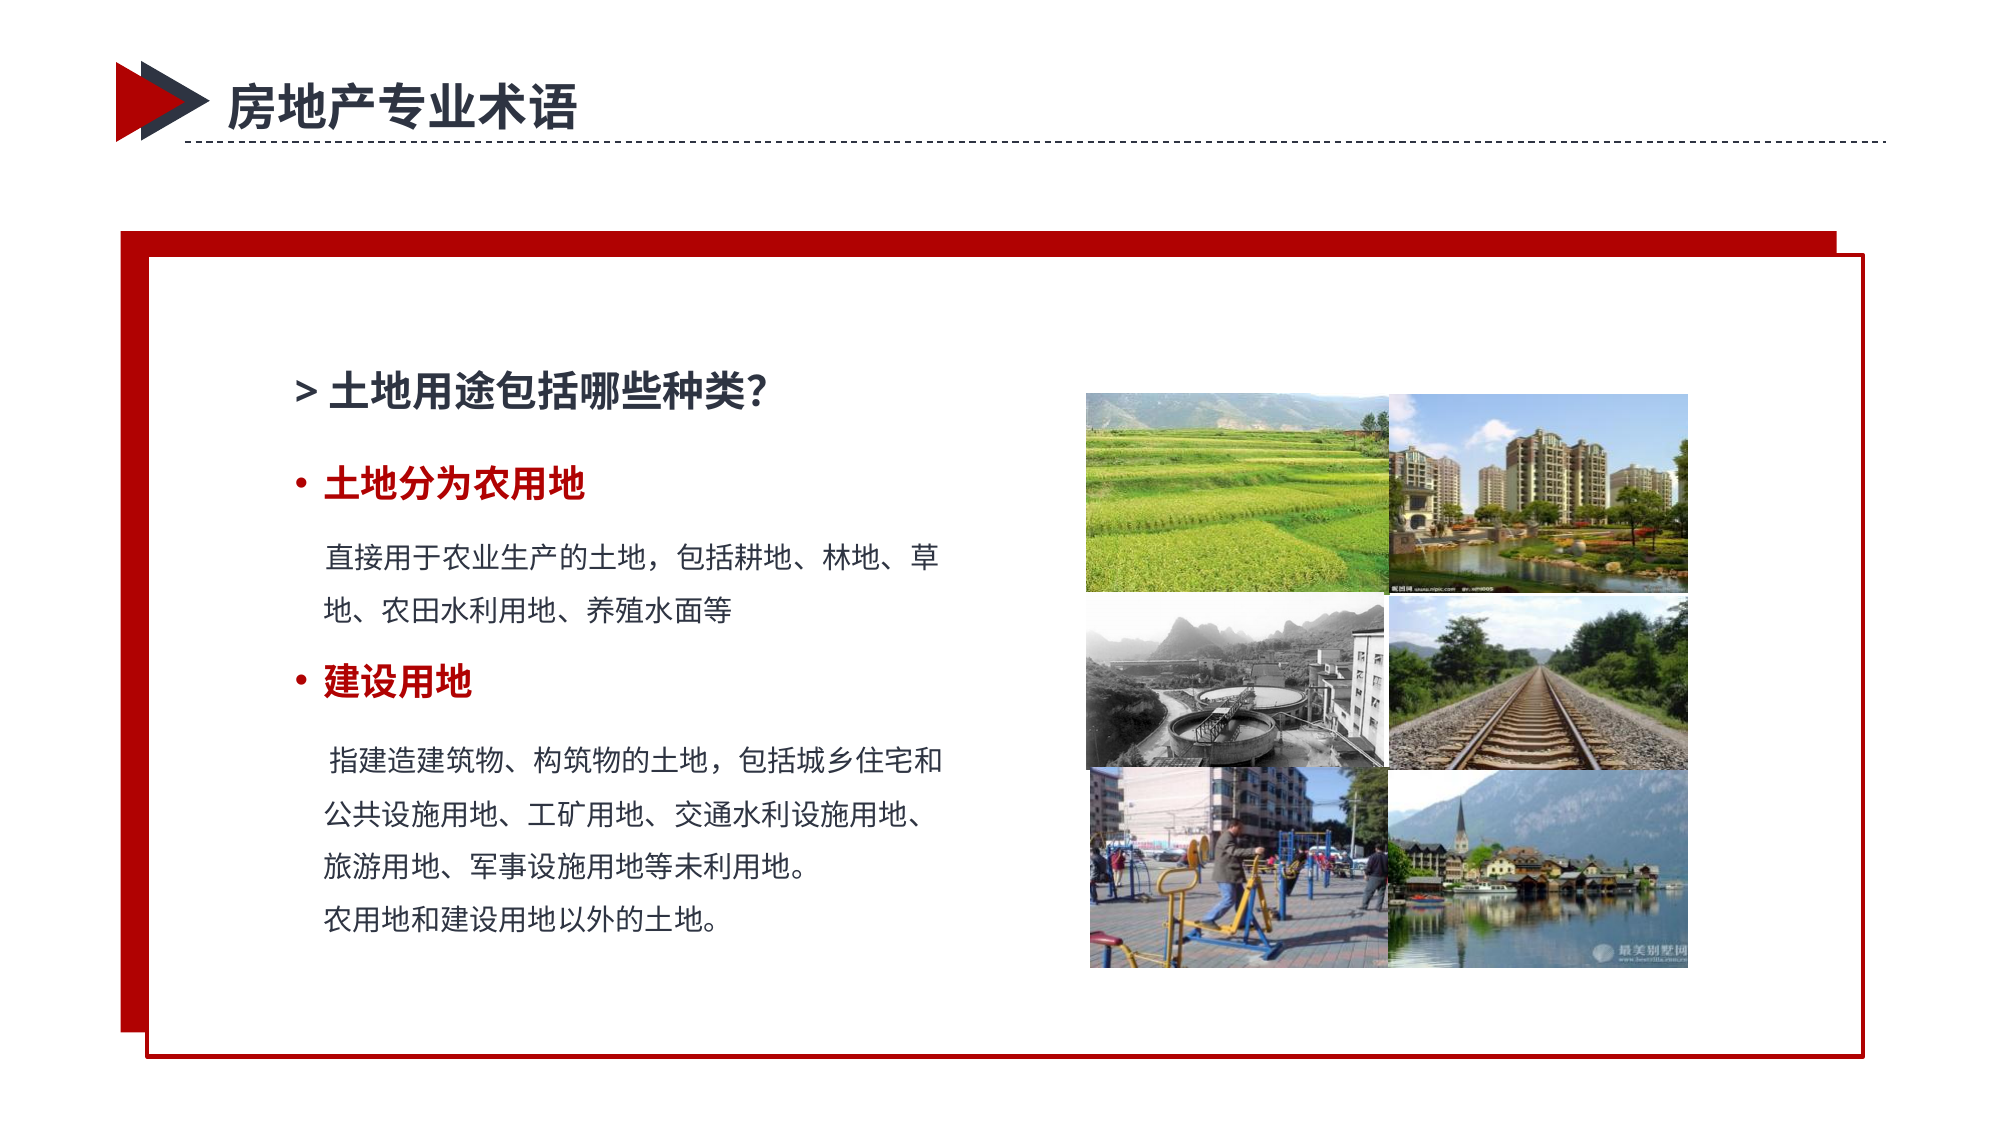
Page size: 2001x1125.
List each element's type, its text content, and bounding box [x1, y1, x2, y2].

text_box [1085, 393, 1689, 968]
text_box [120, 230, 1864, 1057]
text_box 房地产专业术语 [199, 68, 607, 157]
